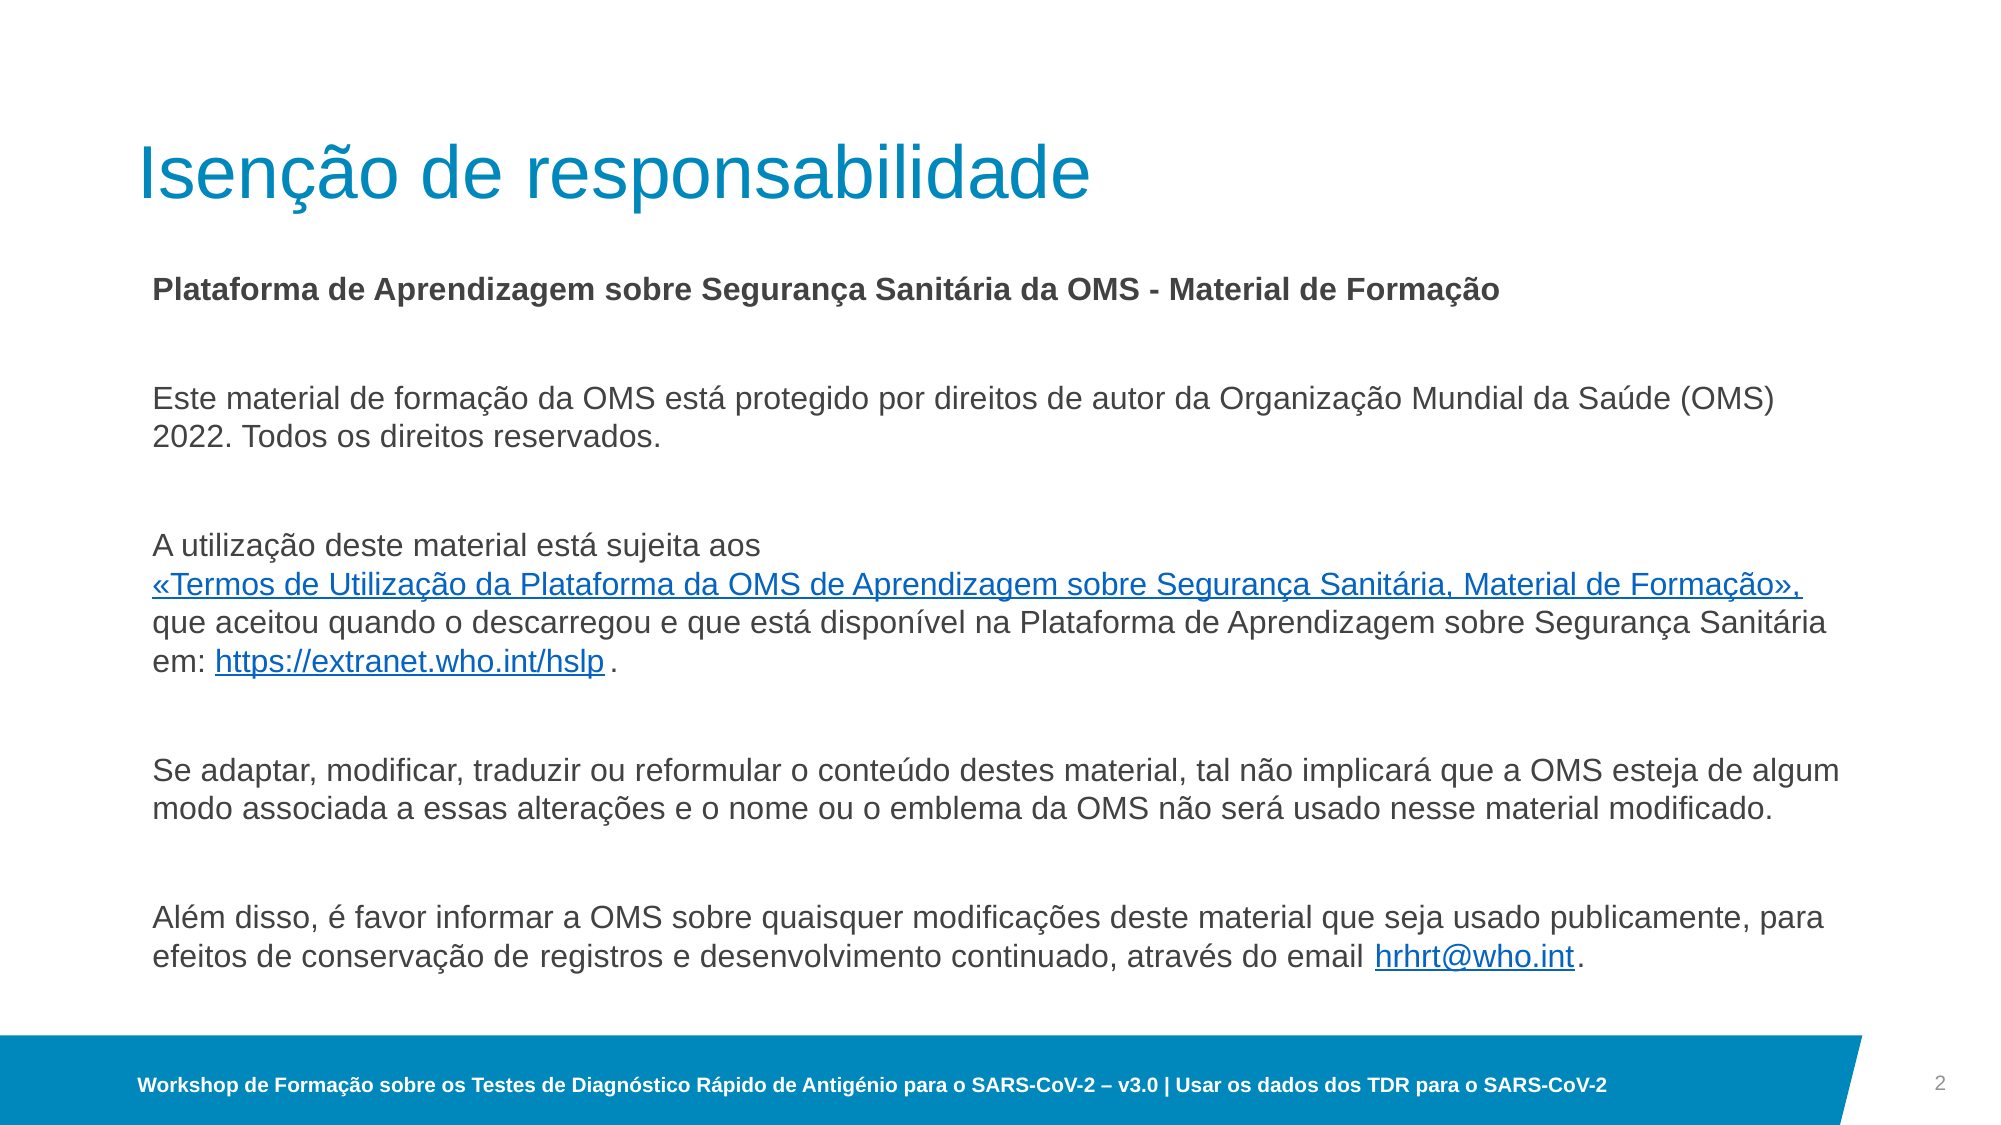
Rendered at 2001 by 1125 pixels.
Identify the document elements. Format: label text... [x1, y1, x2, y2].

footer Workshop de Formação sobre os Testes de Diagnóstico Rápido de Antigénio para o SARS-CoV-2 – v3.0 | Usar os dados dos TDR para o SARS-CoV-2 [137, 1042, 1771, 1125]
list Plataforma de Aprendizagem sobre Segurança Sanitária da OMS - Material de Formação Este material de formação da OMS está protegido por direitos de autor da Organização Mundial da Saúde (OMS) 2022. Todos os direitos reservados. A utilização deste material está sujeita aos «Termos de Utilização da Plataforma da OMS de Aprendizagem sobre Segurança Sanitária, Material de Formação», que aceitou quando o descarregou e que está disponível na Plataforma de Aprendizagem sobre Segurança Sanitária em: https://extranet.who.int/hslp. Se adaptar, modificar, traduzir ou reformular o conteúdo destes material, tal não implicará que a OMS esteja de algum modo associada a essas alterações e o nome ou o emblema da OMS não será usado nesse material modificado. Além disso, é favor informar a OMS sobre quaisquer modificações deste material que seja usado publicamente, para efeitos de conservação de registros e desenvolvimento continuado, através do email hrhrt@who.int. [137, 260, 1863, 990]
title Isenção de responsabilidade [137, 59, 1863, 215]
slide_number 2 [1862, 1035, 1947, 1125]
